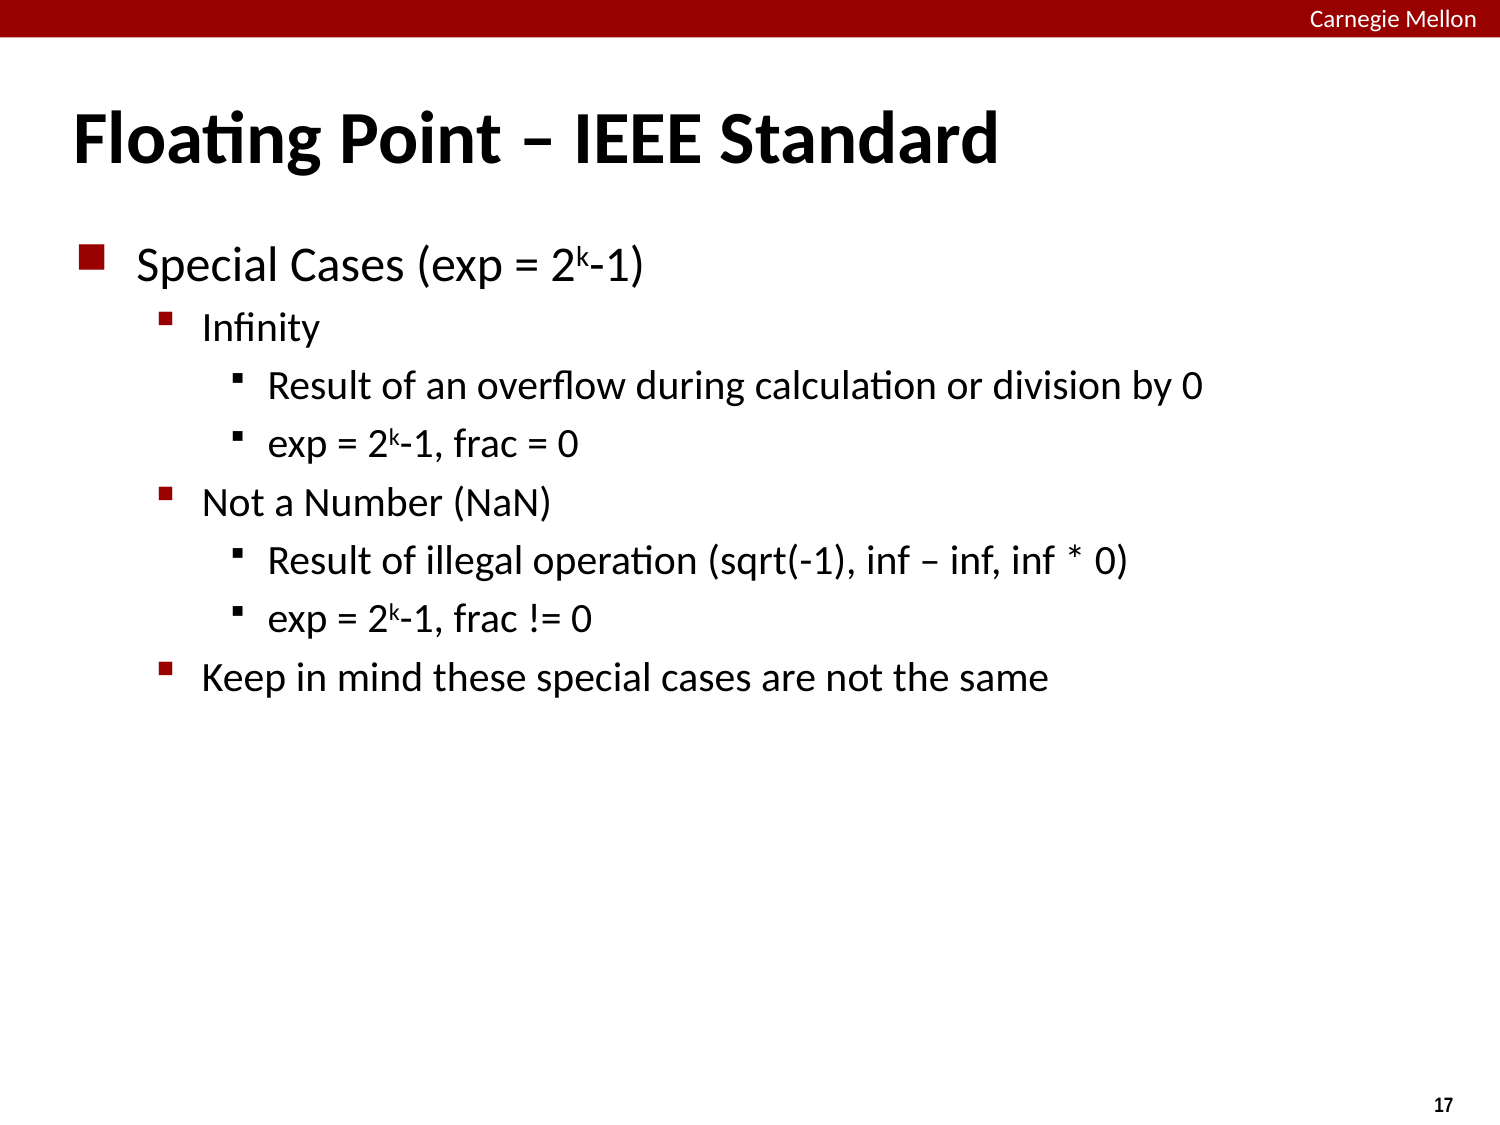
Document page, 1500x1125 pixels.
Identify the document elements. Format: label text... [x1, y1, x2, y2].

list Special Cases (exp = 2k-1) Infinity Result of an overflow during calculation or division by 0 exp = 2k-1, frac = 0 Not a Number (NaN) Result of illegal operation (sqrt(-1), inf – inf, inf * 0) exp = 2k-1, frac != 0 Keep in mind these special cases are not the same [64, 223, 1361, 1040]
title Floating Point – IEEE Standard [58, 71, 1305, 197]
